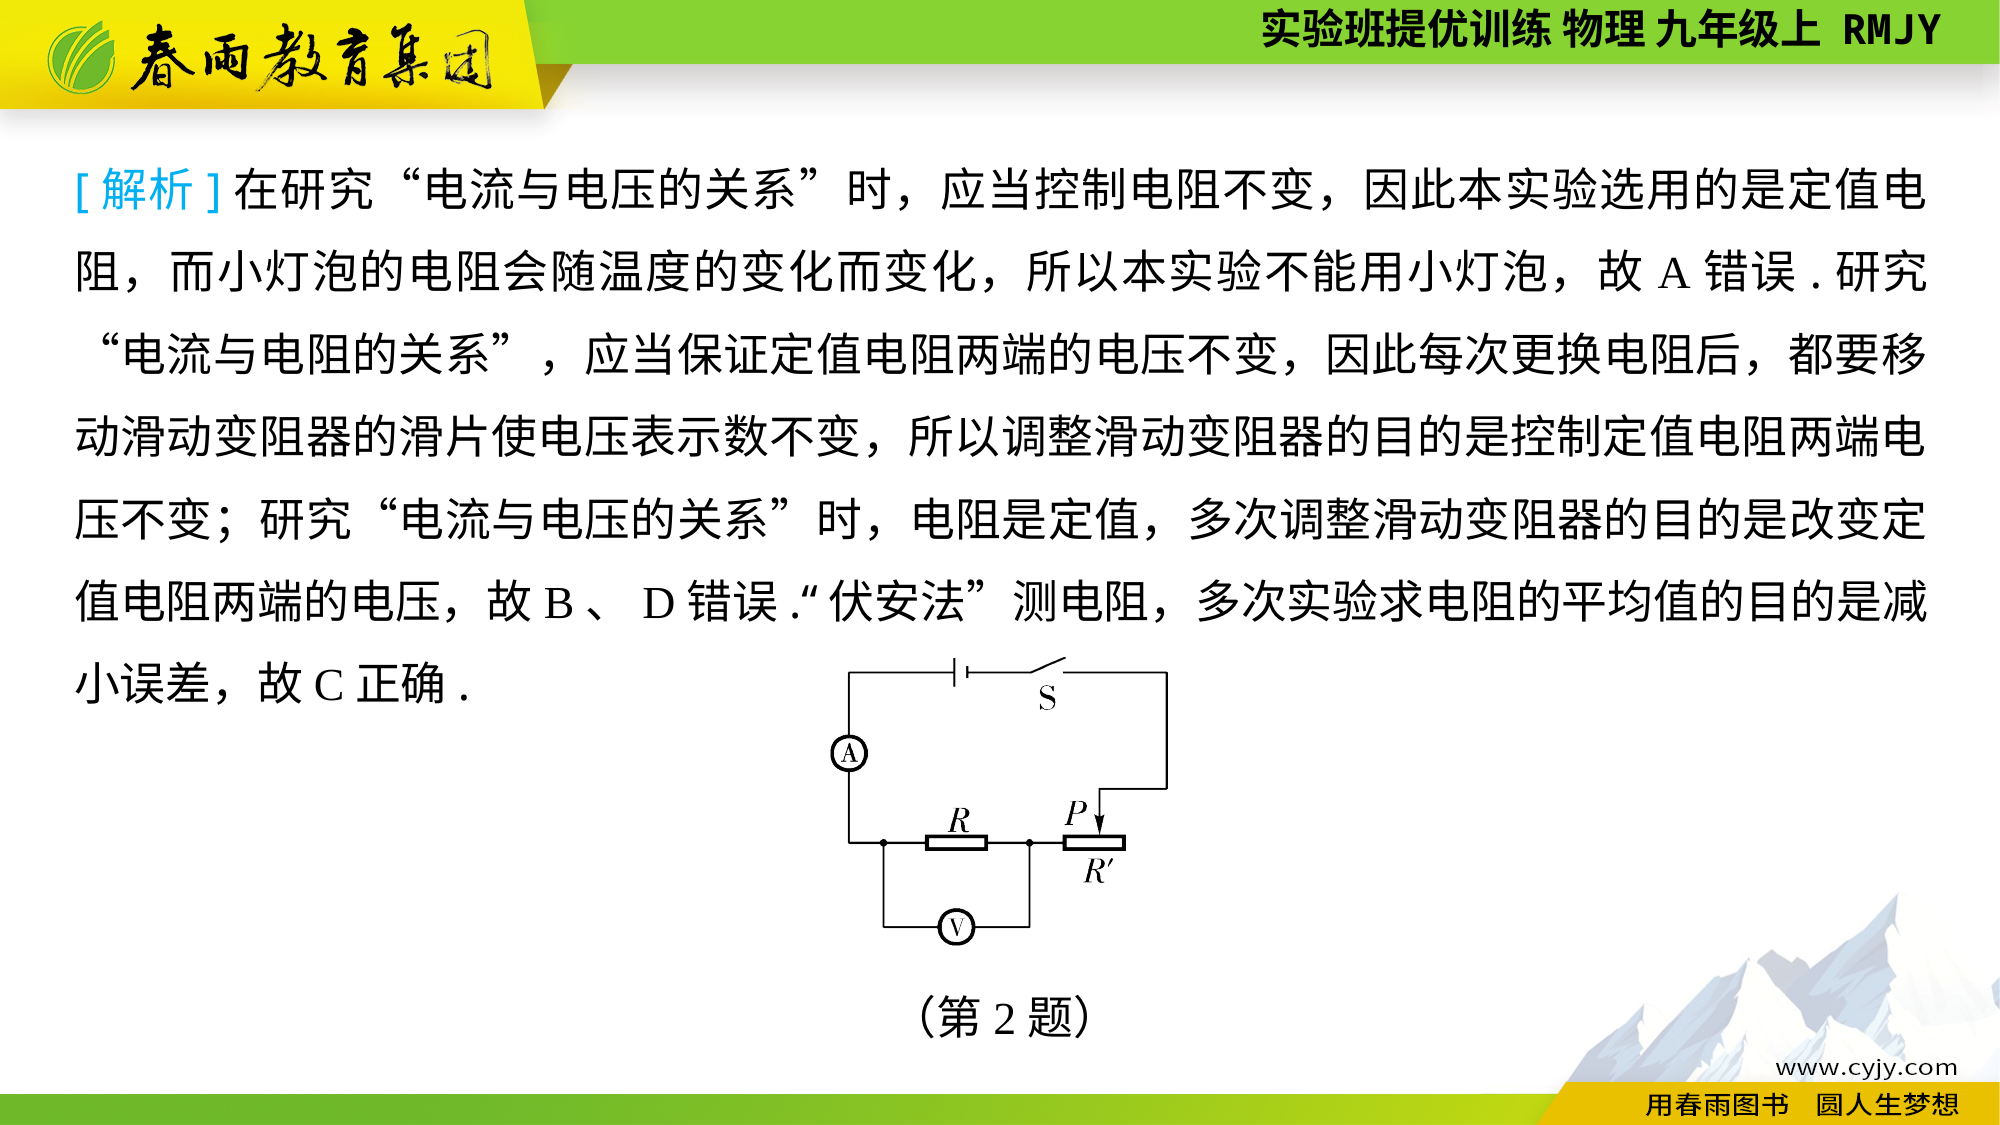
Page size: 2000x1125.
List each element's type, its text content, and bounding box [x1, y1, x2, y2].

list [解析]在研究“电流与电压的关系”时，应当控制电阻不变，因此本实验选用的是定值电阻，而小灯泡的电阻会随温度的变化而变化，所以本实验不能用小灯泡，故A错误.研究“电流与电阻的关系”，应当保证定值电阻两端的电压不变，因此每次更换电阻后，都要移动滑动变阻器的滑片使电压表示数不变，所以调整滑动变阻器的目的是控制定值电阻两端电压不变；研究“电流与电压的关系”时，电阻是定值，多次调整滑动变阻器的目的是改变定值电阻两端的电压，故B、D错误.“伏安法”测电阻，多次实验求电阻的平均值的目的是减小误差，故C正确. [59, 125, 1944, 714]
text_box （第2题） [876, 959, 1134, 1052]
picture [0, 0, 2000, 1125]
